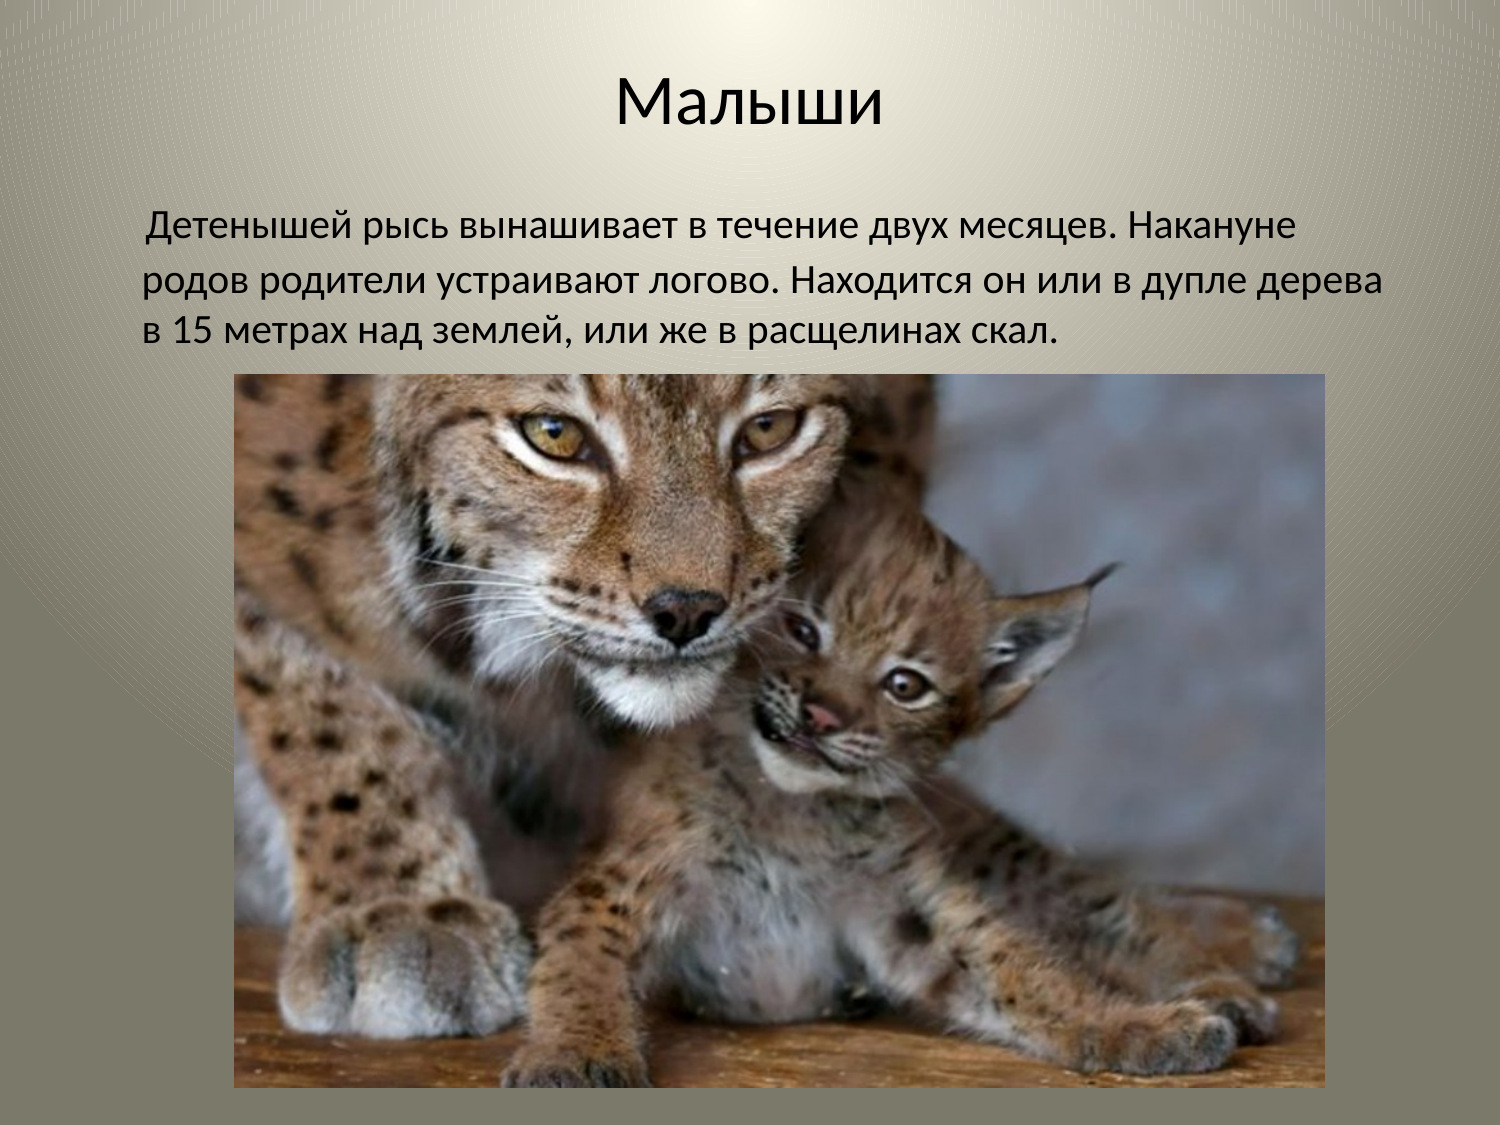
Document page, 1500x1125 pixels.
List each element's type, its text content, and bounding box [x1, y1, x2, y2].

list Детенышей рысь вынашивает в течение двух месяцев. Накануне родов родители устраивают логово. Находится он или в дупле дерева в 15 метрах над землей, или же в расщелинах скал. [70, 164, 1421, 406]
picture [234, 374, 1325, 1088]
title Малыши [75, 45, 1425, 233]
